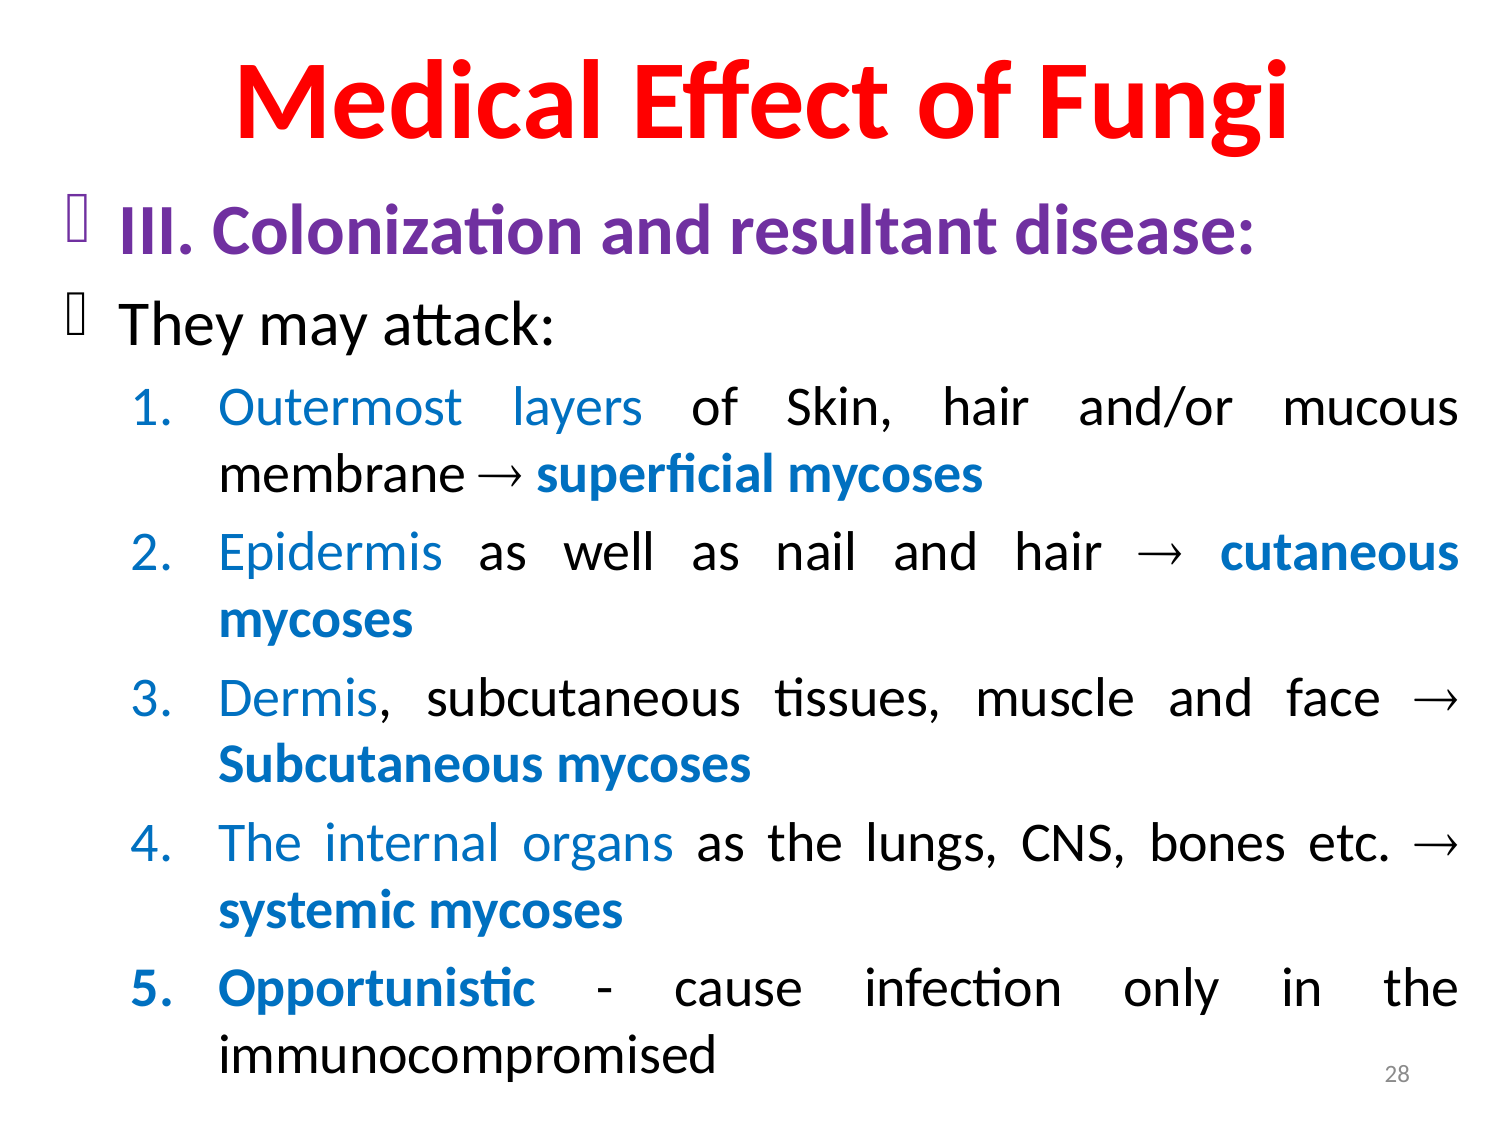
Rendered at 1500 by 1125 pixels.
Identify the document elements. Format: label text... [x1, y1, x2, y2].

title Medical Effect of Fungi [50, 24, 1475, 163]
list III. Colonization and resultant disease: They may attack: Outermost layers of Skin, hair and/or mucous membrane  superficial mycoses Epidermis as well as nail and hair  cutaneous mycoses Dermis, subcutaneous tissues, muscle and face  Subcutaneous mycoses The internal organs as the lungs, CNS, bones etc.  systemic mycoses Opportunistic - cause infection only in the immunocompromised [50, 174, 1475, 1100]
footer [512, 1042, 988, 1103]
slide_number 28 [1074, 1042, 1425, 1103]
